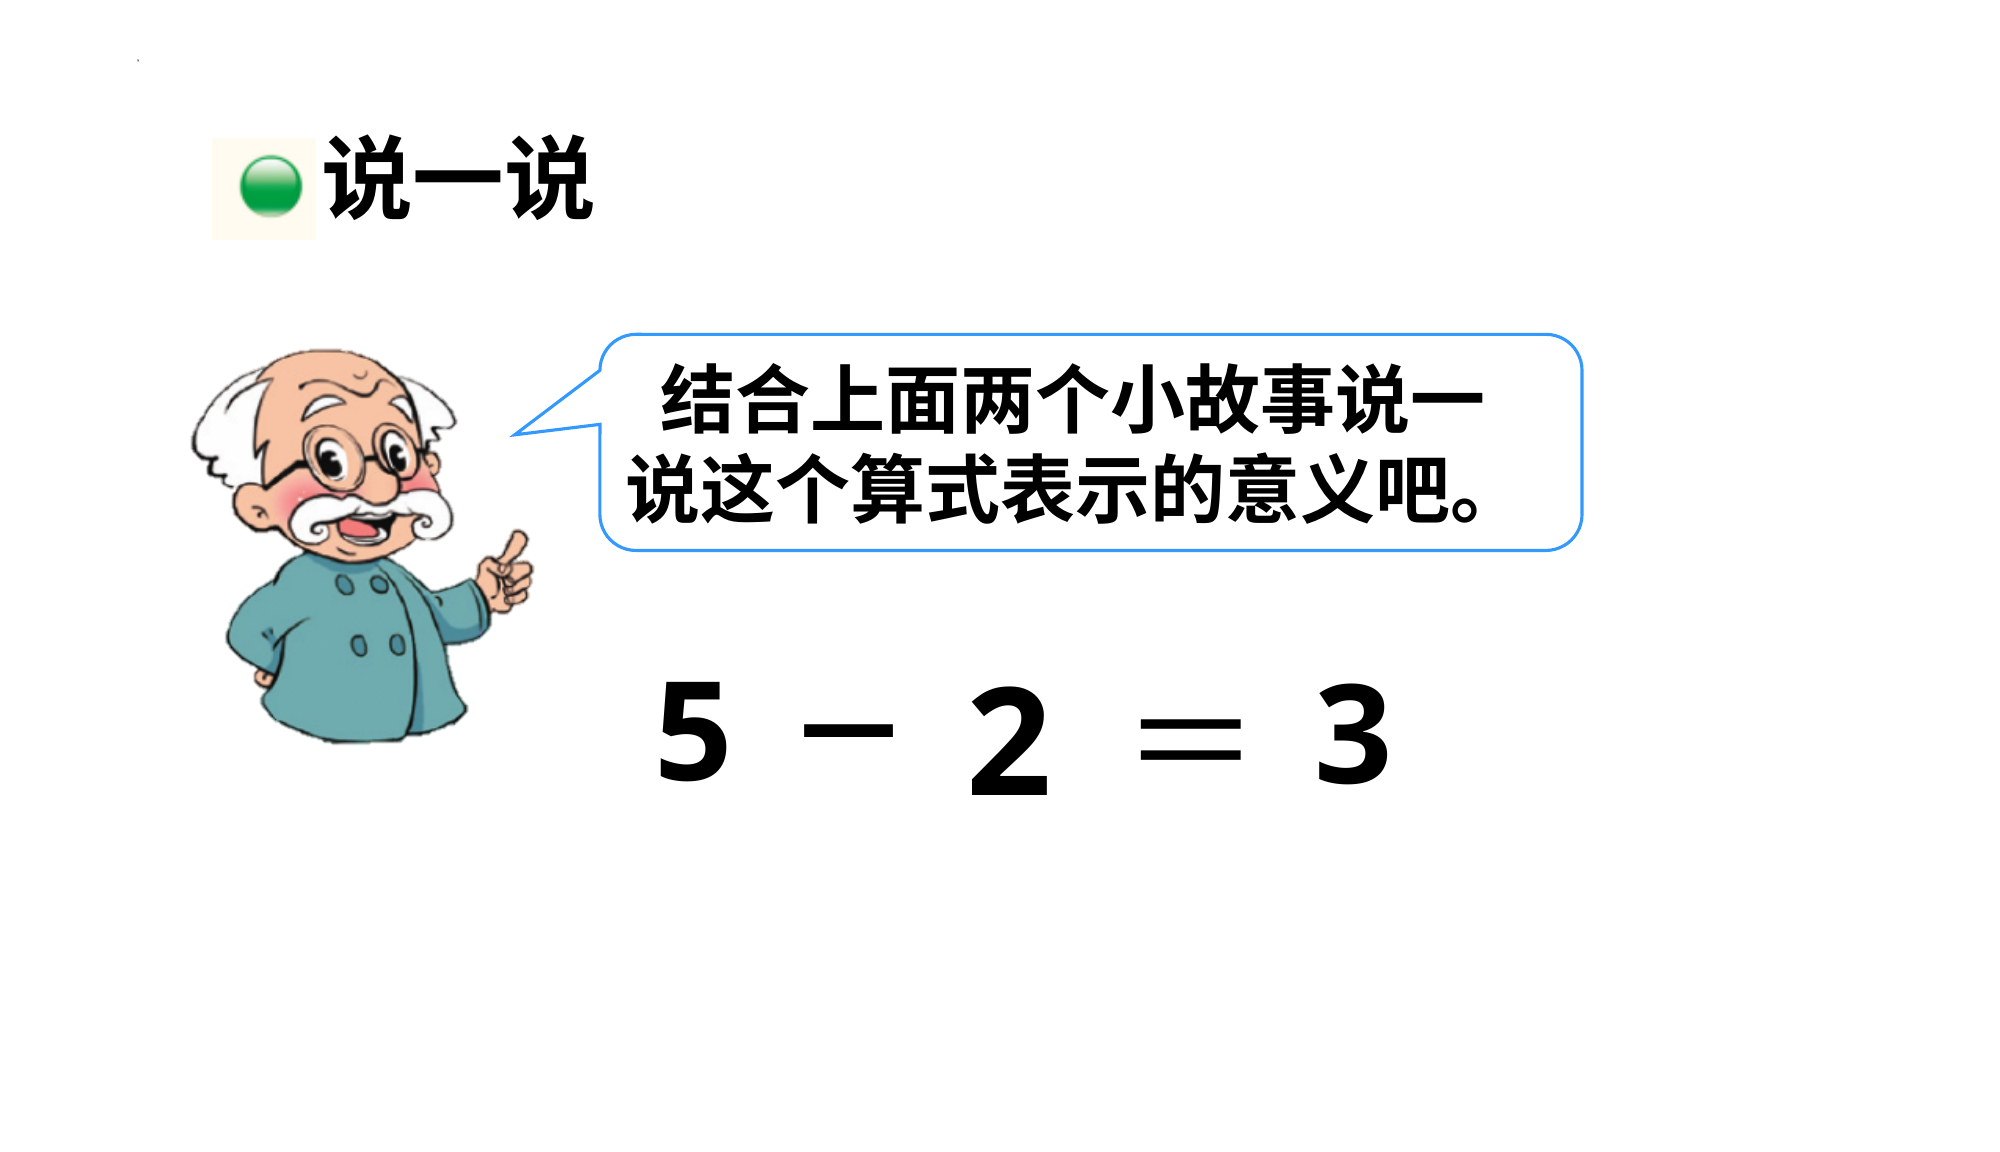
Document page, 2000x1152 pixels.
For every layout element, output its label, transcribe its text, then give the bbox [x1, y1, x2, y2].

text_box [212, 113, 685, 240]
text_box 结合上面两个小故事说一说这个算式表示的意义吧。 [563, 334, 1583, 551]
picture [172, 345, 559, 752]
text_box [639, 634, 1444, 836]
